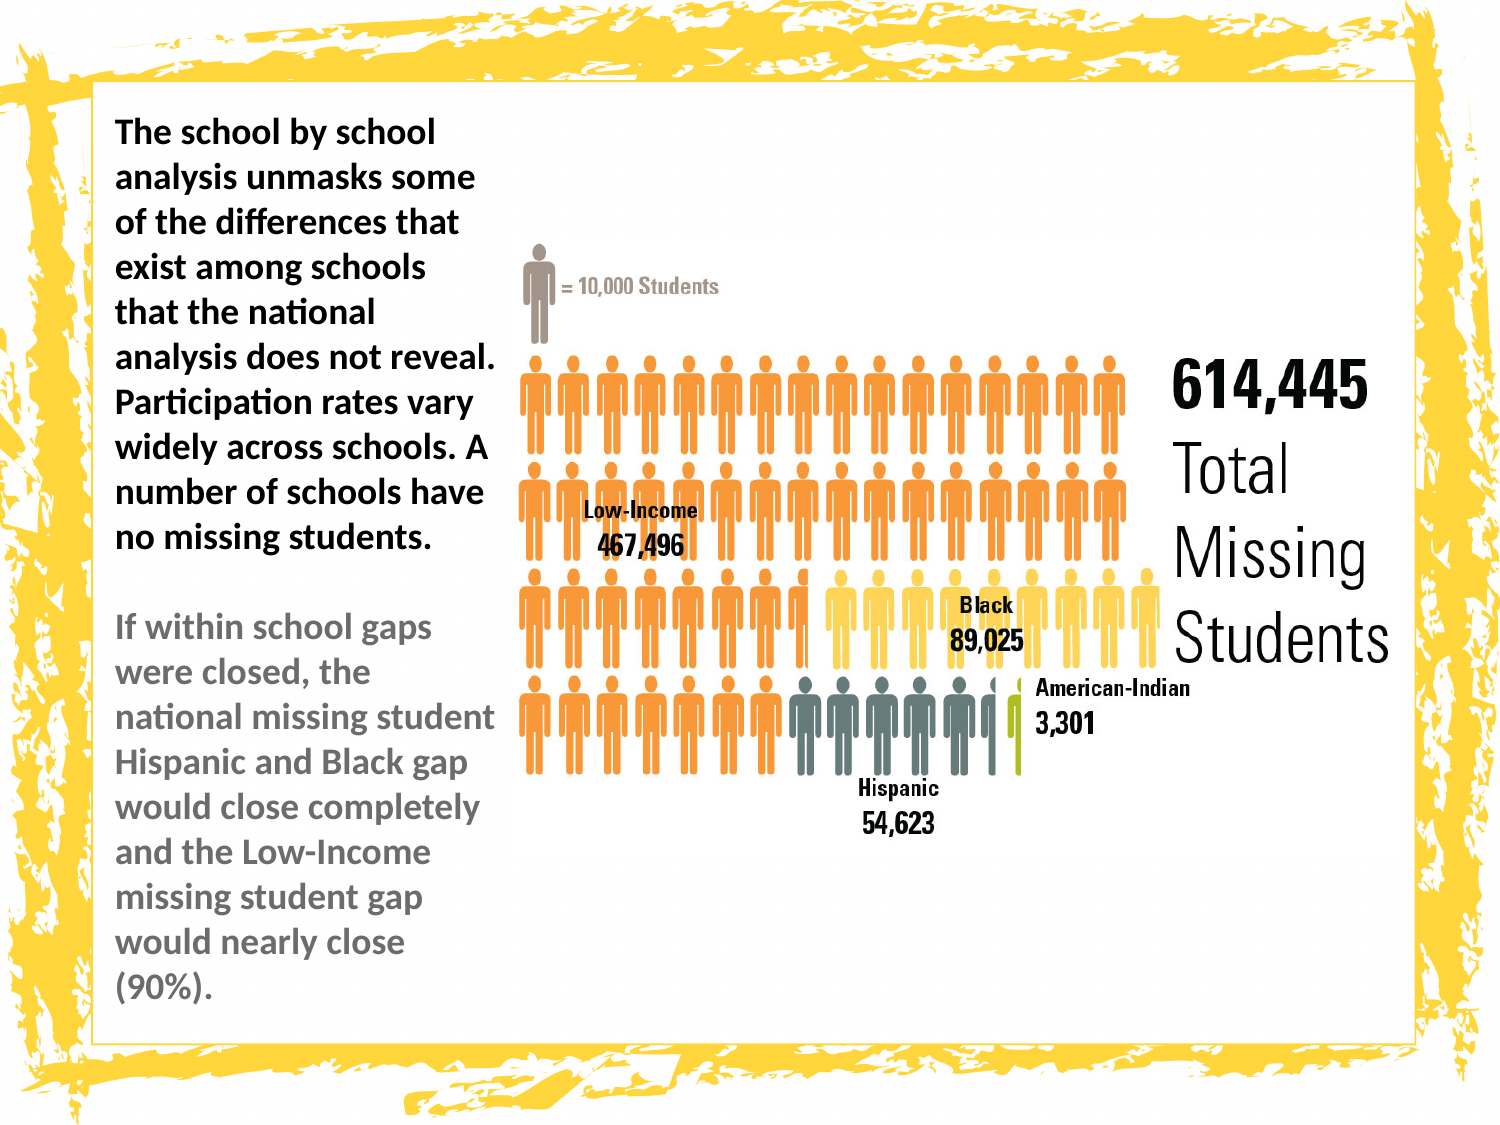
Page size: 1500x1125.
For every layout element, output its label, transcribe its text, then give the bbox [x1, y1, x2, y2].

picture [0, 0, 1500, 1125]
text_box The school by school analysis unmasks some of the differences that exist among schools that the national analysis does not reveal. Participation rates vary widely across schools. A number of schools have no missing students. If within school gaps were closed, the national missing student Hispanic and Black gap would close completely and the Low-Income missing student gap would nearly close (90%). [99, 99, 513, 1060]
